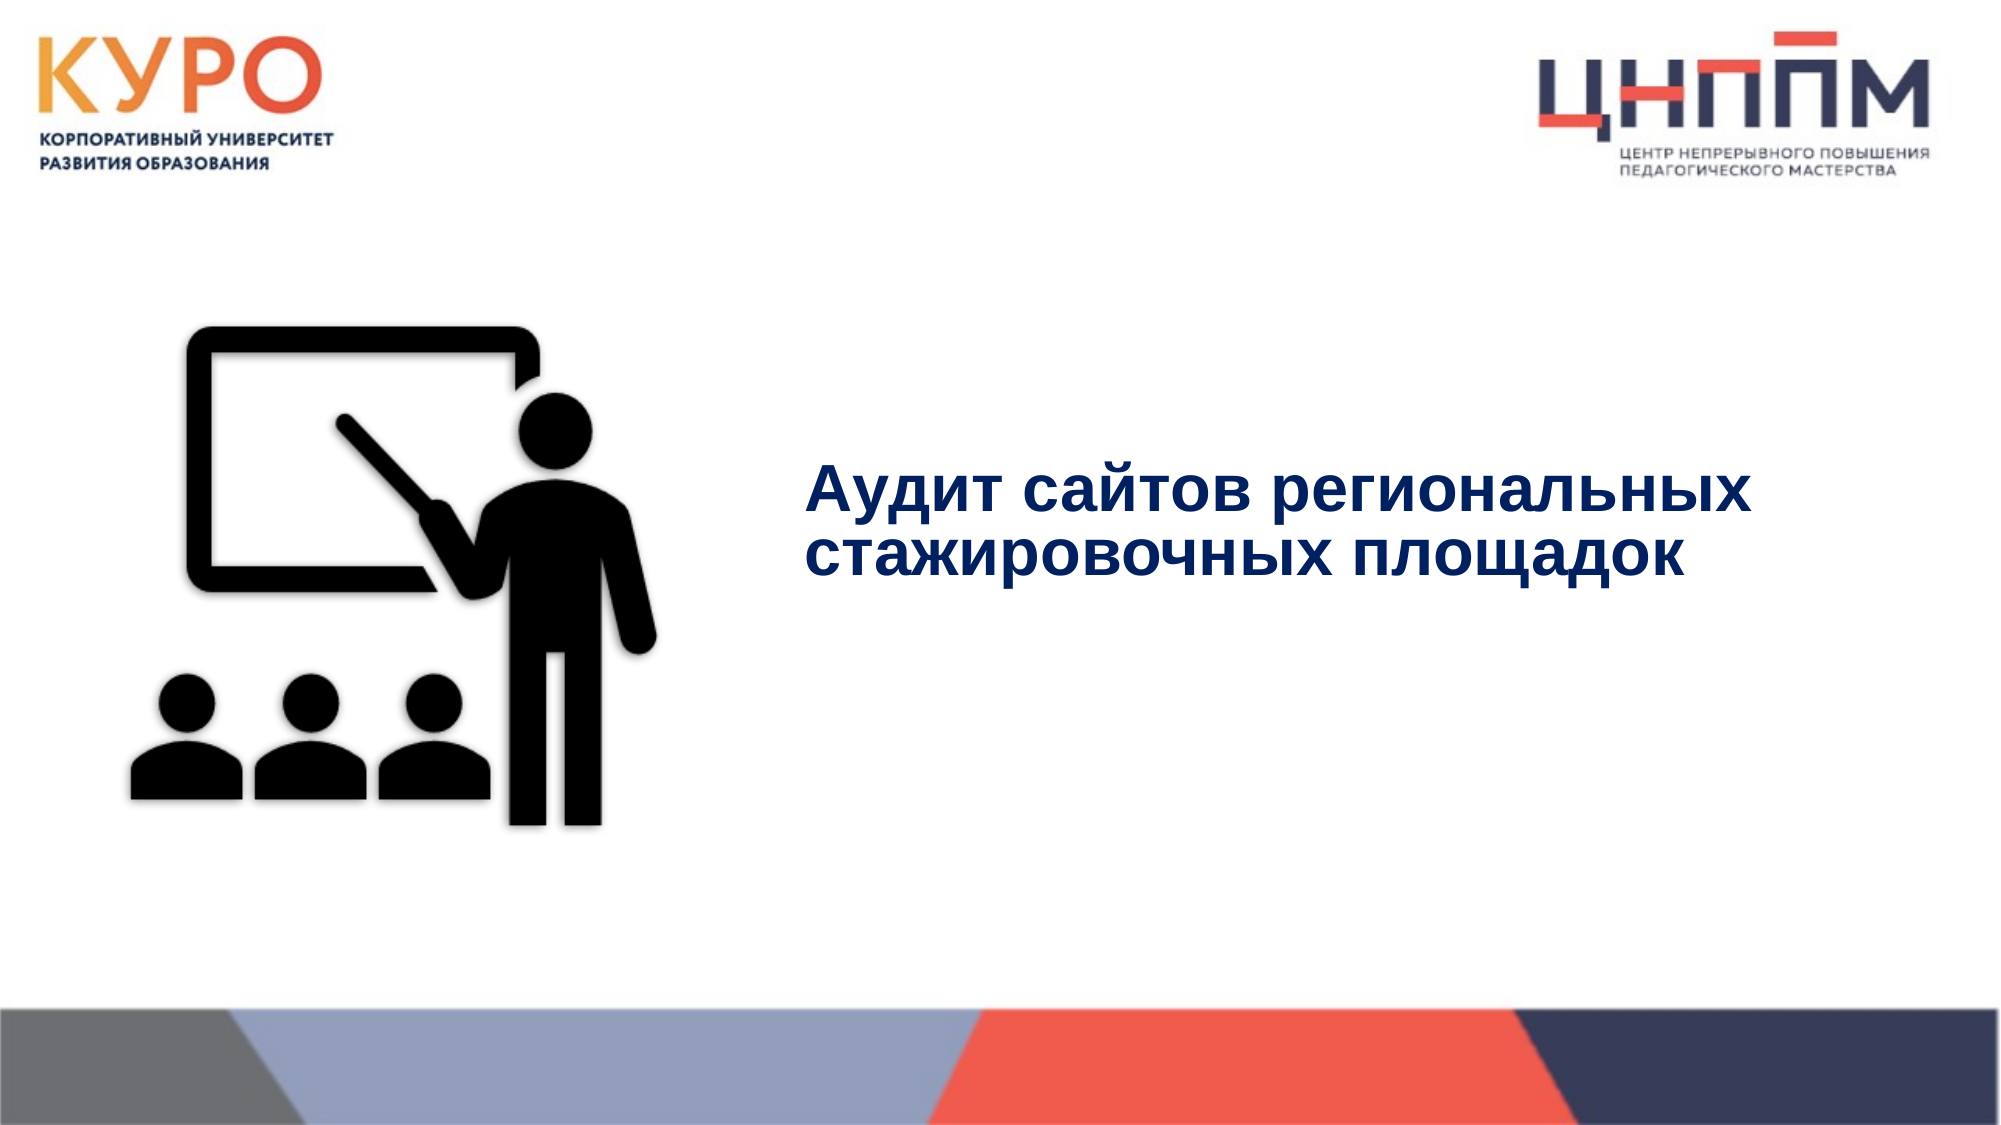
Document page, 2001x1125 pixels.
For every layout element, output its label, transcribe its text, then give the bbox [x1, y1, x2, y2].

text_box Аудит сайтов региональных стажировочных площадок [789, 372, 1894, 724]
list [93, 262, 689, 884]
picture [0, 0, 2001, 1125]
